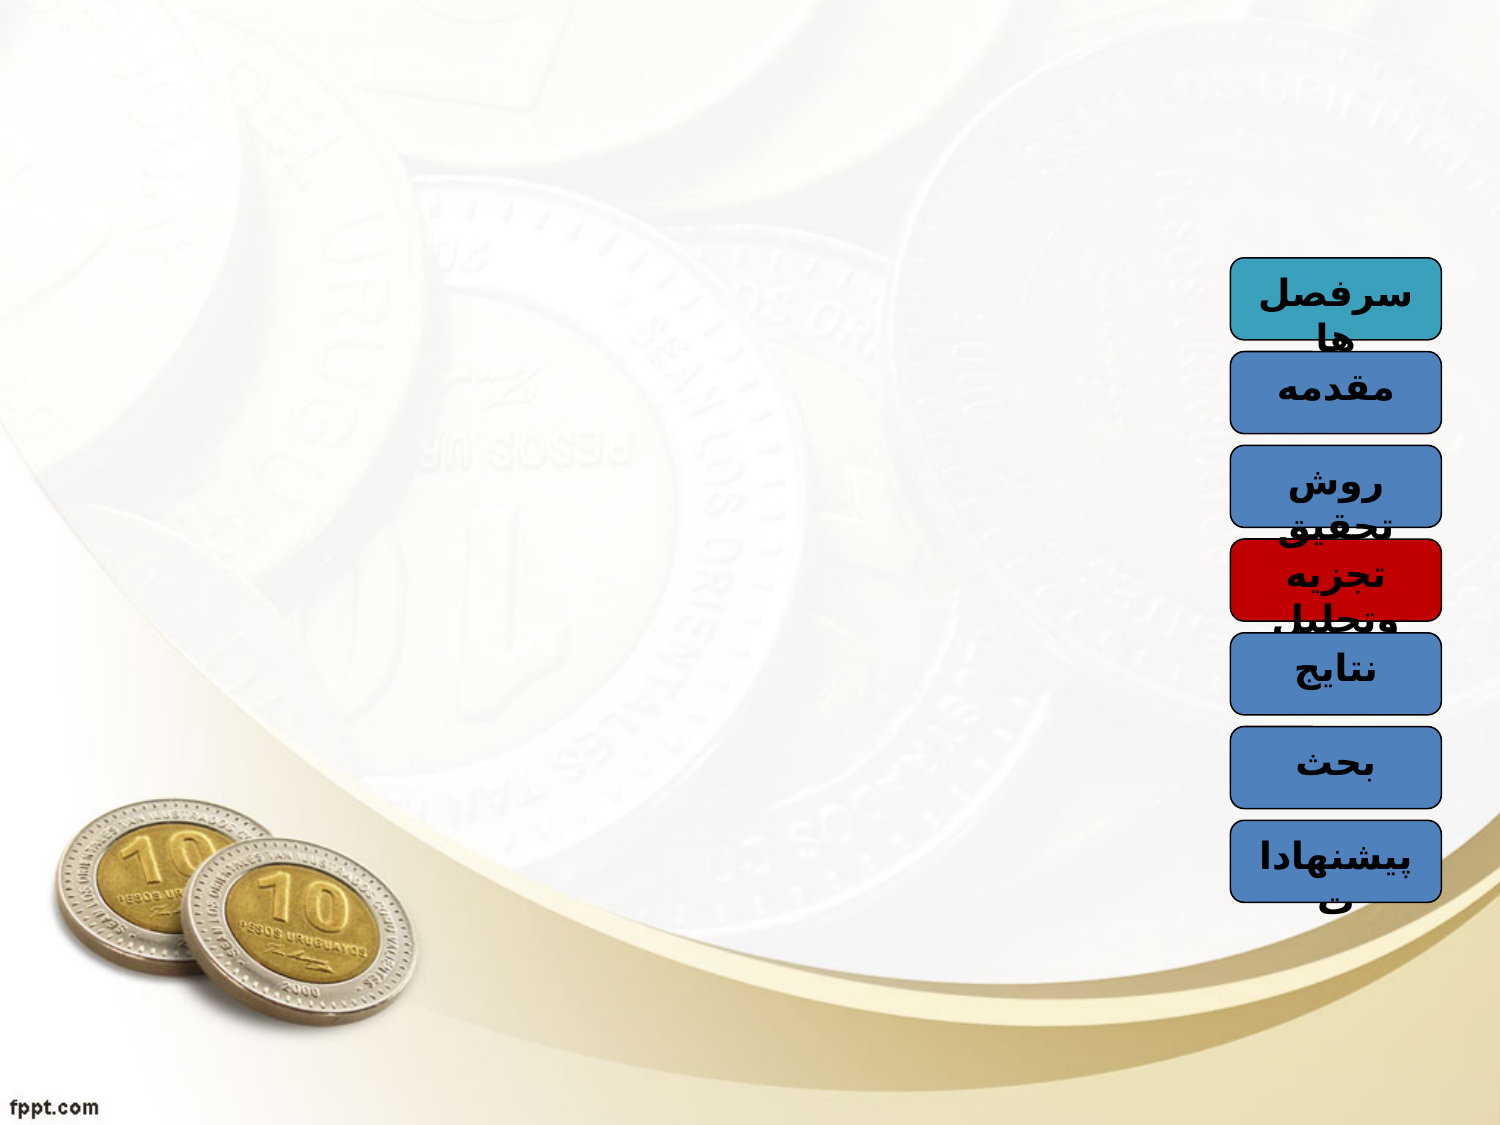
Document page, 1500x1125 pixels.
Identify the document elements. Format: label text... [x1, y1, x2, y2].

text_box تجزیه وتحلیل [1230, 538, 1442, 622]
text_box نتایج [1230, 632, 1442, 715]
text_box پیشنهادات [1230, 820, 1442, 903]
text_box بحث [1230, 726, 1442, 809]
text_box سرفصل ها [1230, 257, 1442, 340]
picture [0, 0, 1500, 1125]
text_box روش تحقیق [1230, 445, 1442, 528]
text_box مقدمه [1230, 351, 1442, 434]
